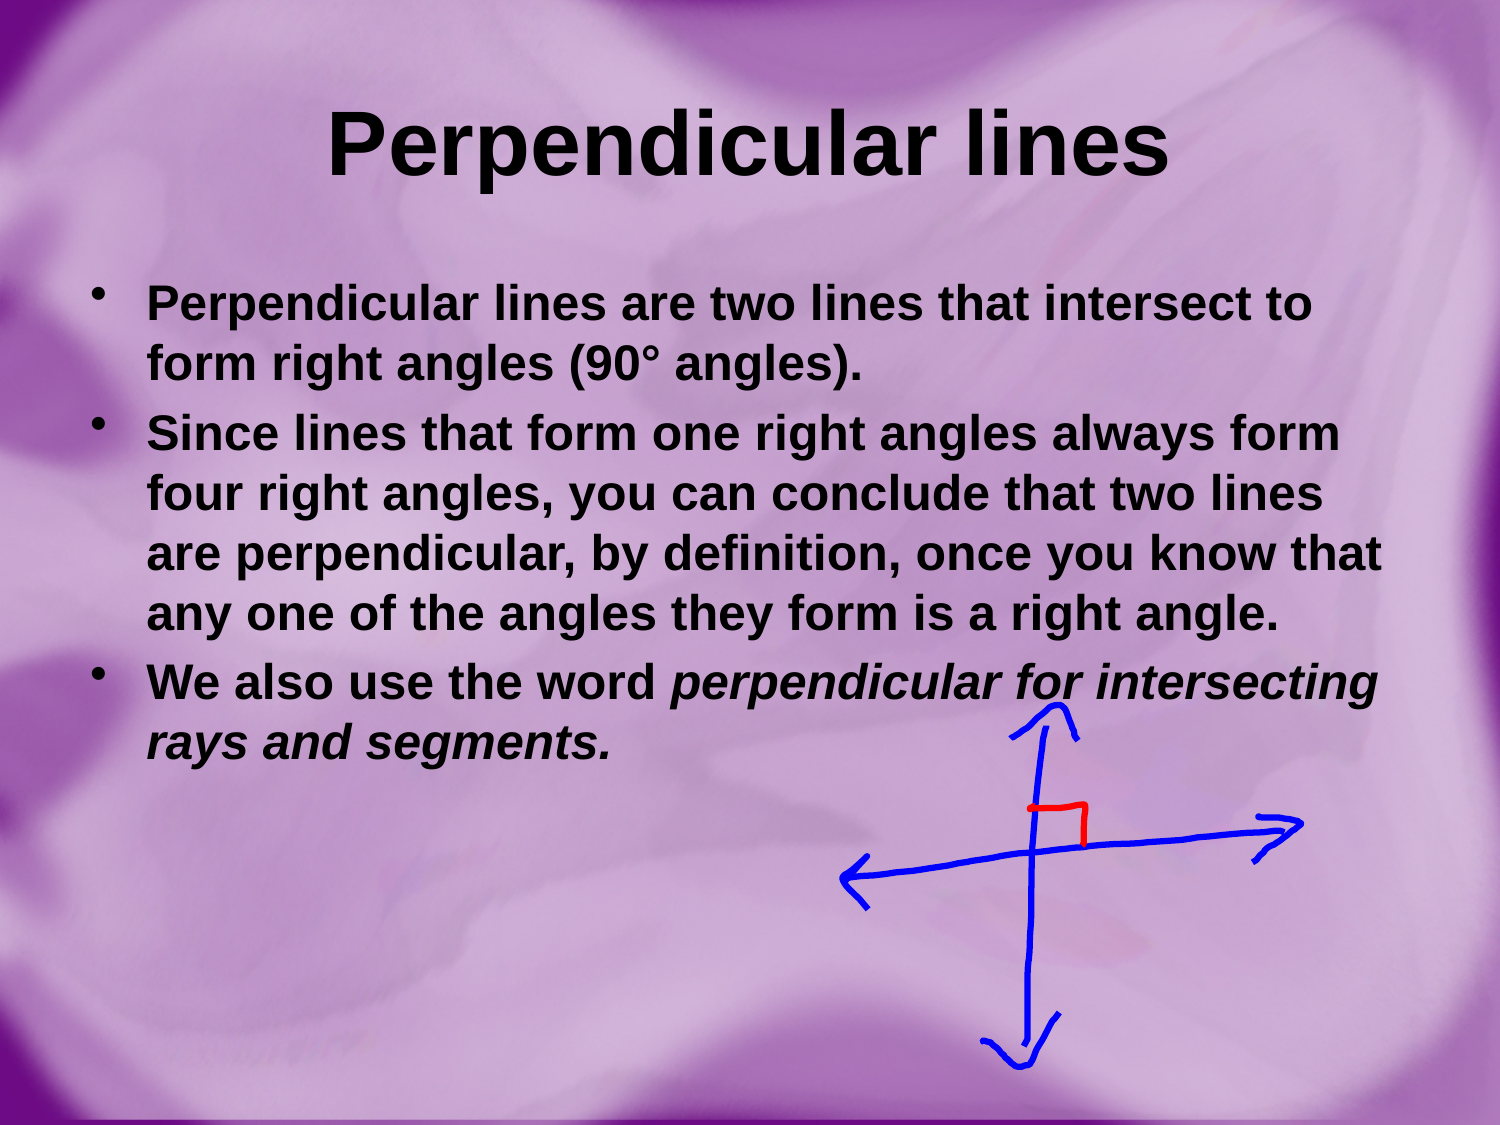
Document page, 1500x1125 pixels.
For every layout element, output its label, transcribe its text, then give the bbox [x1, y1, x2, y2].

text_box [1031, 809, 1041, 851]
title Perpendicular lines [74, 44, 1426, 233]
text_box [1252, 815, 1302, 864]
text_box [981, 1012, 1060, 1068]
picture [0, 0, 1500, 1125]
text_box [841, 855, 869, 910]
text_box [1028, 803, 1087, 847]
text_box [1034, 740, 1046, 807]
text_box [849, 831, 1257, 879]
list Perpendicular lines are two lines that intersect to form right angles (90° angles). Since lines that form one right angles always form four right angles, you can conclude that two lines are perpendicular, by definition, once you know that any one of the angles they form is a right angle. We also use the word perpendicular for intersecting rays and segments. [74, 262, 1426, 1006]
text_box [1010, 704, 1079, 742]
text_box [1025, 859, 1037, 1025]
